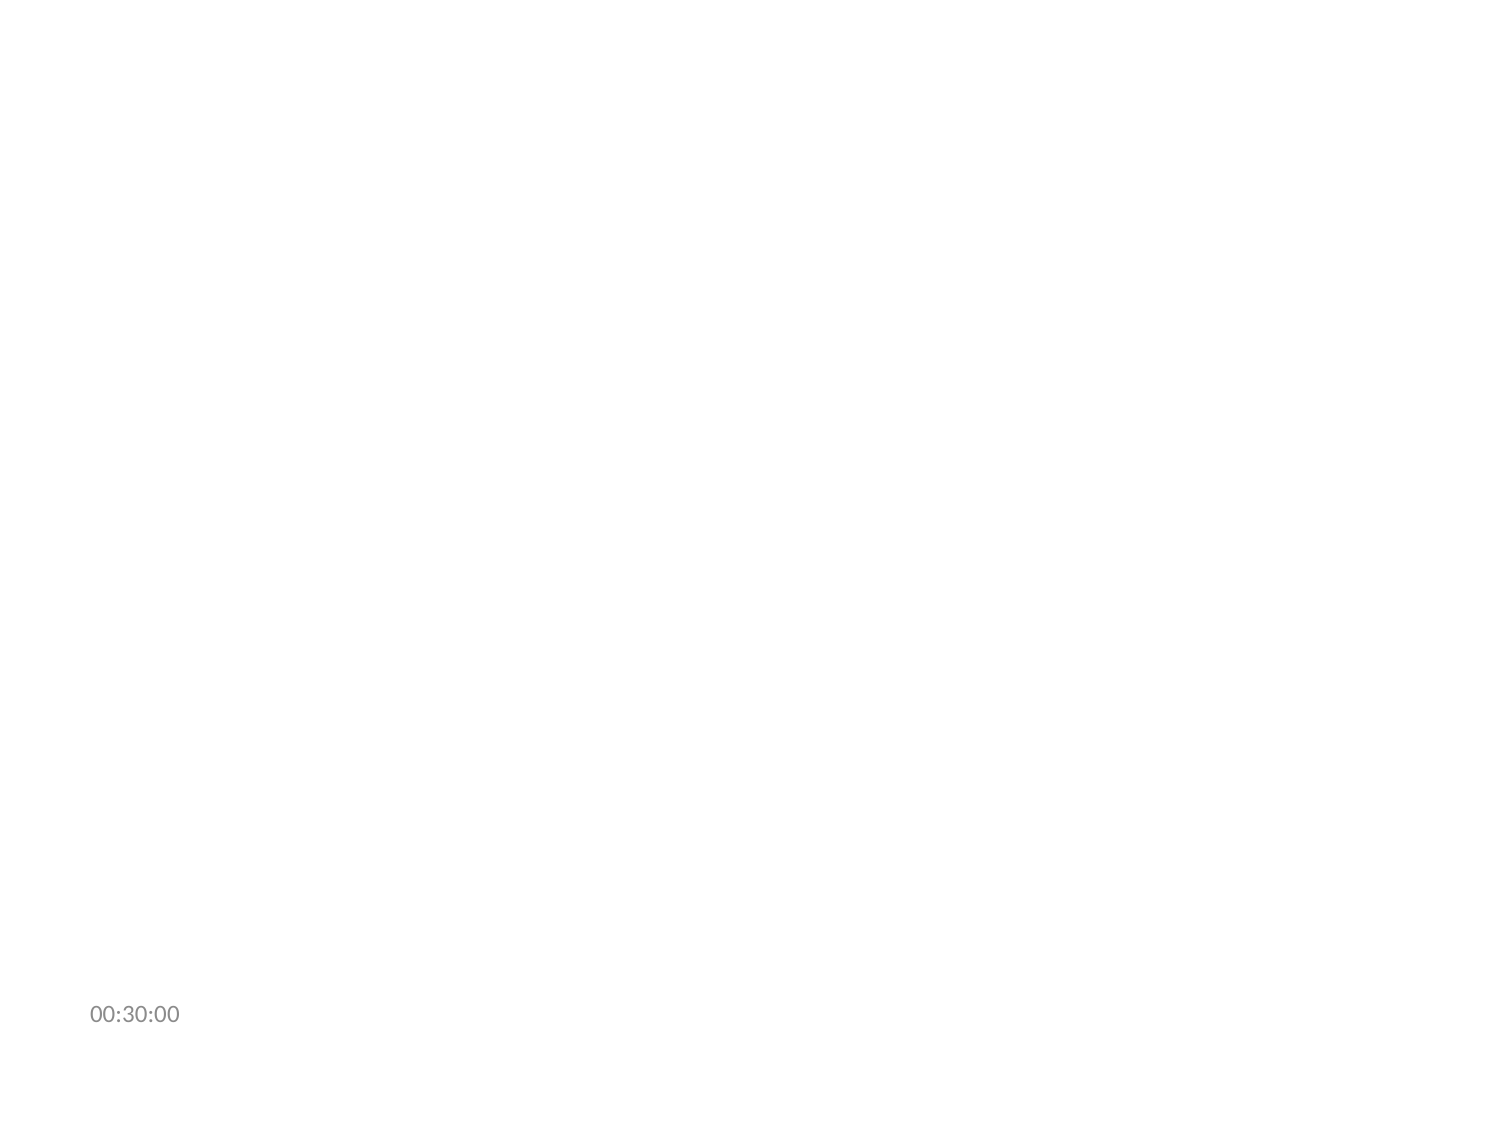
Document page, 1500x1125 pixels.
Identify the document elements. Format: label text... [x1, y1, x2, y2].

text_box 15:35:09 [75, 982, 425, 1043]
